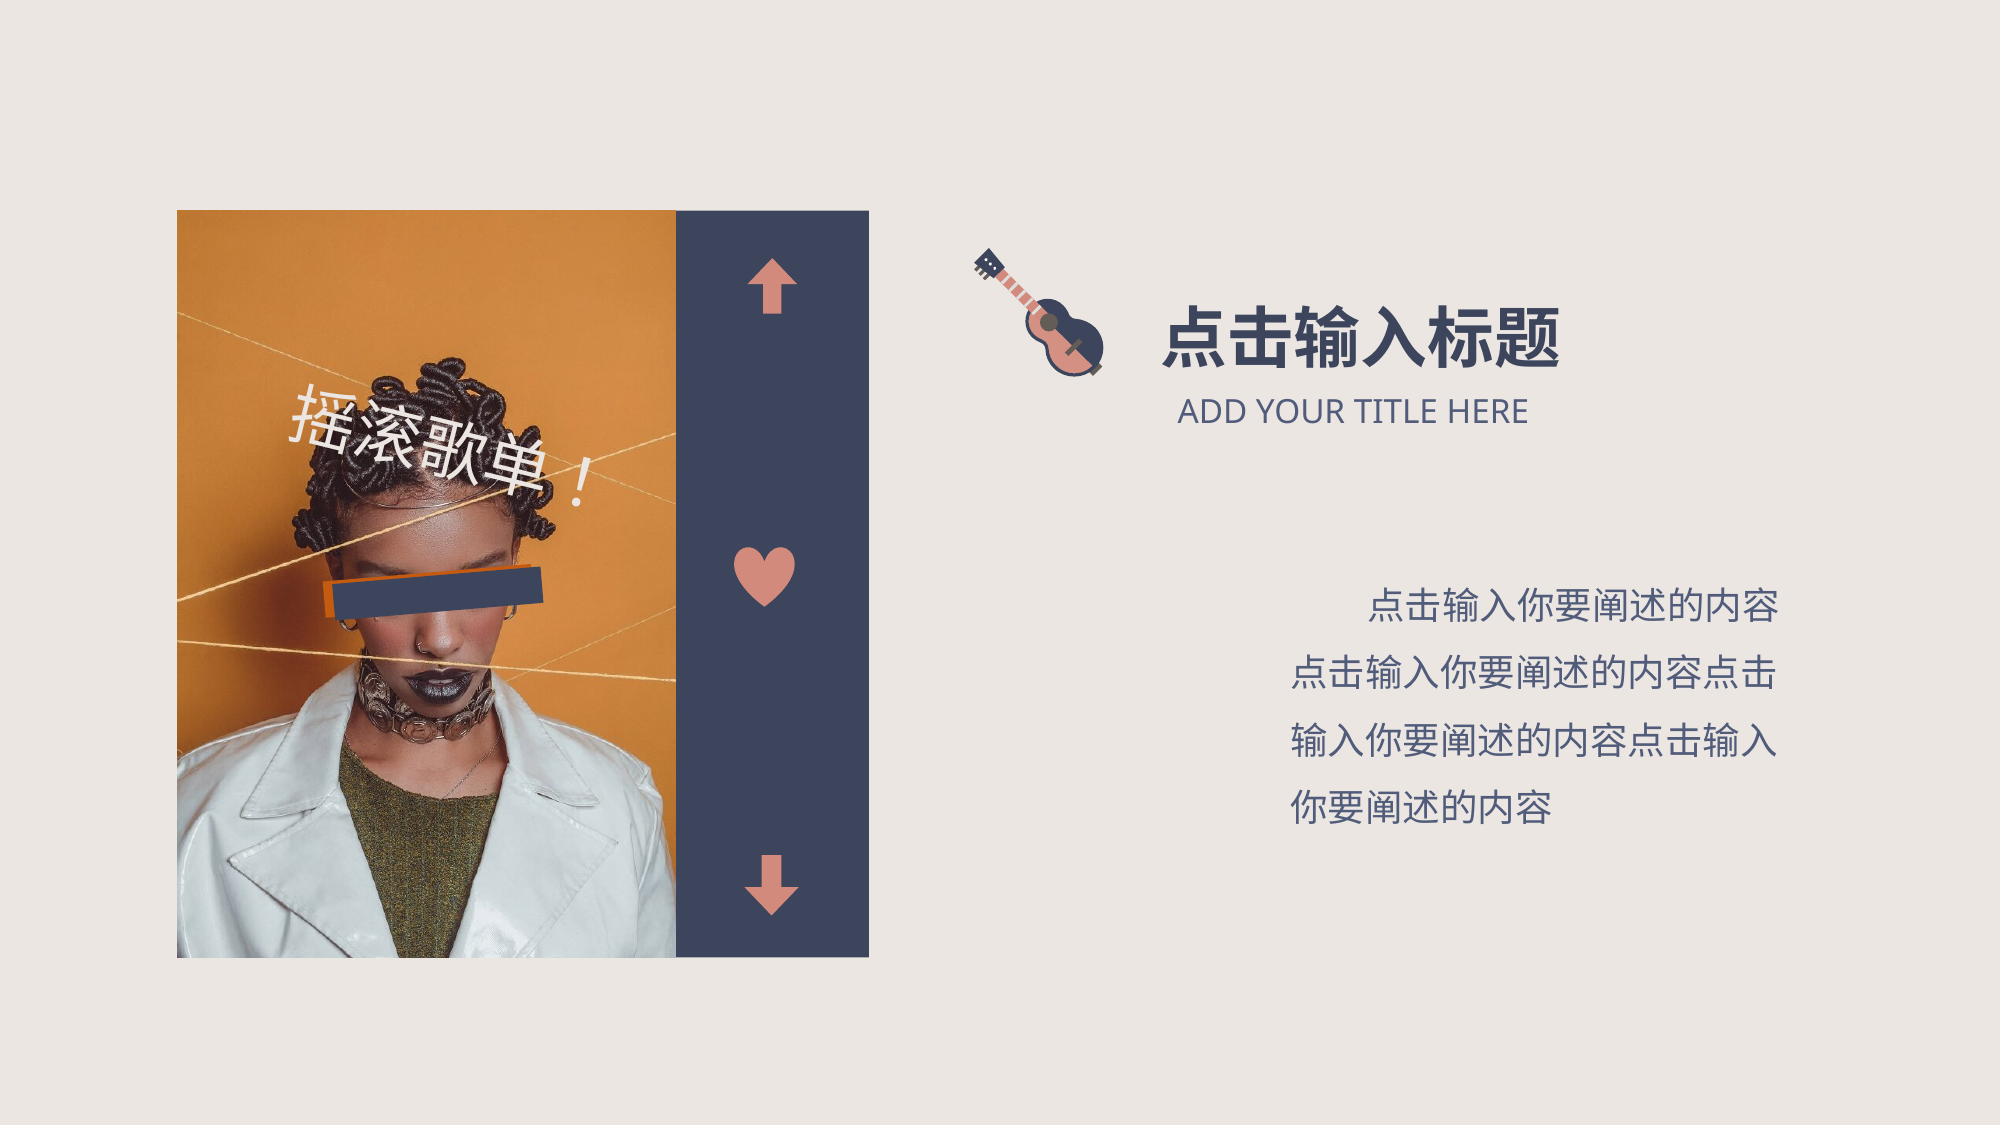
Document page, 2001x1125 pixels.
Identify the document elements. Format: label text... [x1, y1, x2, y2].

text_box ADD YOUR TITLE HERE [1162, 383, 1545, 438]
text_box [177, 209, 870, 958]
text_box 点击输入你要阐述的内容点击输入你要阐述的内容点击输入你要阐述的内容点击输入你要阐述的内容 [1275, 552, 1799, 882]
picture [177, 210, 676, 958]
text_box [974, 247, 1107, 380]
text_box [733, 546, 796, 609]
text_box 点击输入标题 [1145, 288, 1576, 384]
text_box [742, 854, 802, 917]
text_box [744, 256, 800, 315]
